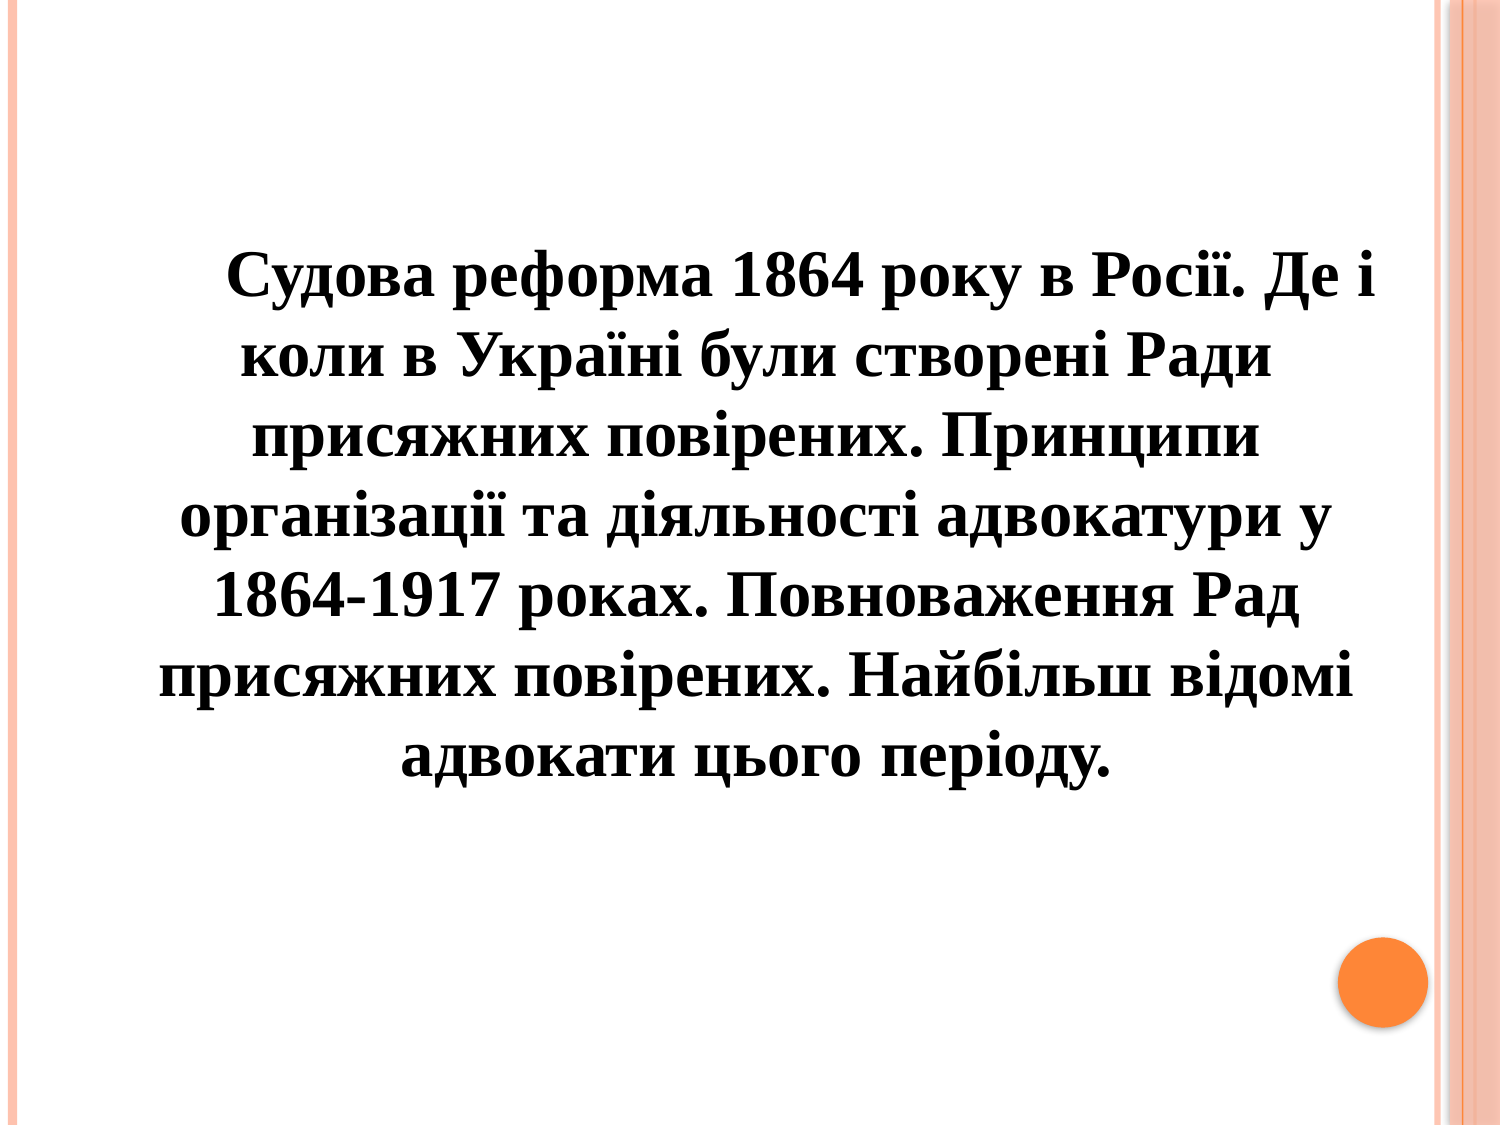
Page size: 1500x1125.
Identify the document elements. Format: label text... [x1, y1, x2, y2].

list Судова реформа 1864 року в Росії. Де і коли в Україні були створені Ради присяжних повірених. Принципи організації та діяльності адвокатури у 1864-1917 роках. Повноваження Рад присяжних повірених. Найбільш відомі адвокати цього періоду. [81, 222, 1433, 891]
